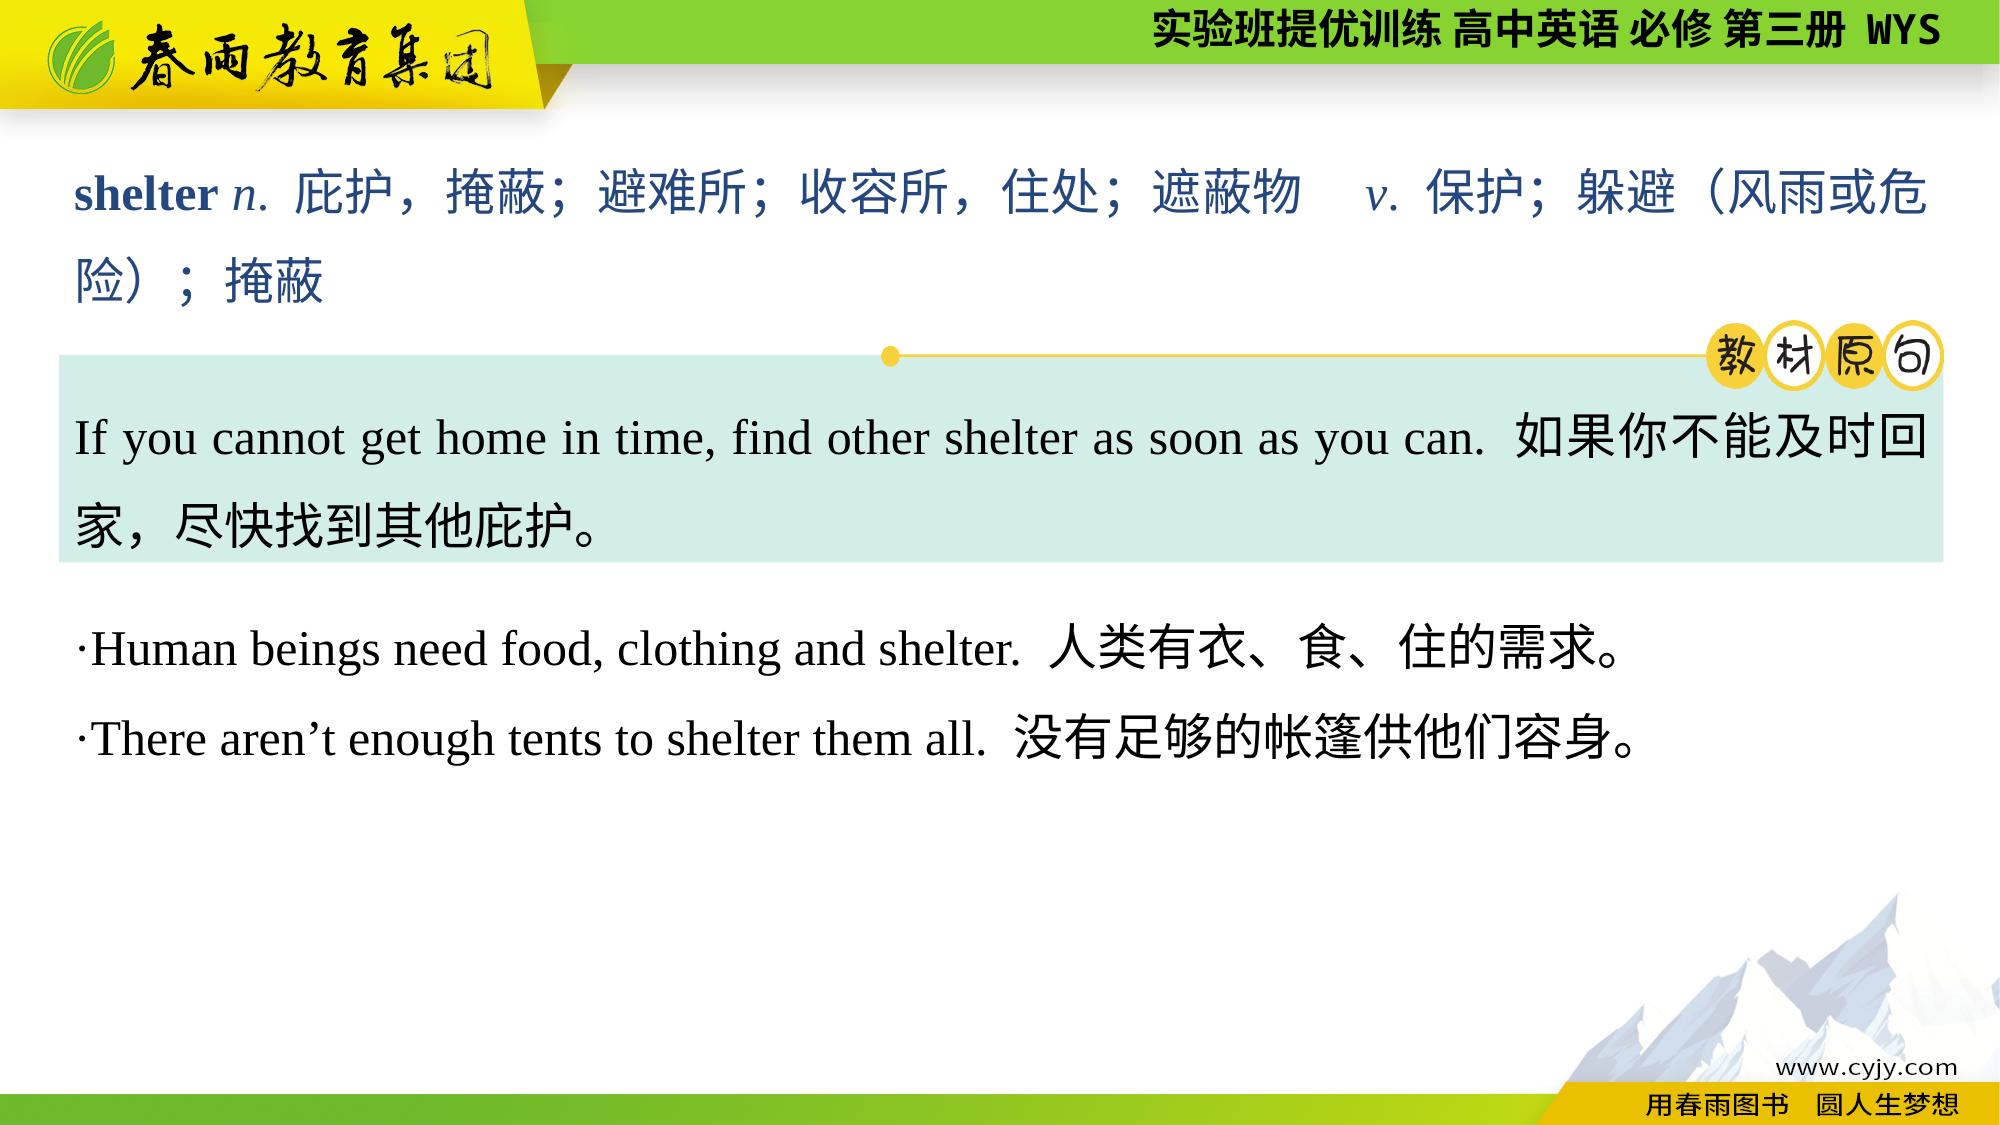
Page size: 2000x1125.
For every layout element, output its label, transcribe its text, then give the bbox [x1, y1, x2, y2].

list shelter n. 庇护，掩蔽；避难所；收容所，住处；遮蔽物 v. 保护；躲避（风雨或危险）；掩蔽 [59, 122, 1944, 308]
text_box If you cannot get home in time, find other shelter as soon as you can. 如果你不能及时回家，尽快找到其他庇护。 [59, 354, 1944, 563]
picture [0, 0, 2000, 1125]
text_box ·Human beings need food, clothing and shelter. 人类有衣、食、住的需求。 ·There aren’t enough tents to shelter them all. 没有足够的帐篷供他们容身。 [59, 577, 1944, 773]
